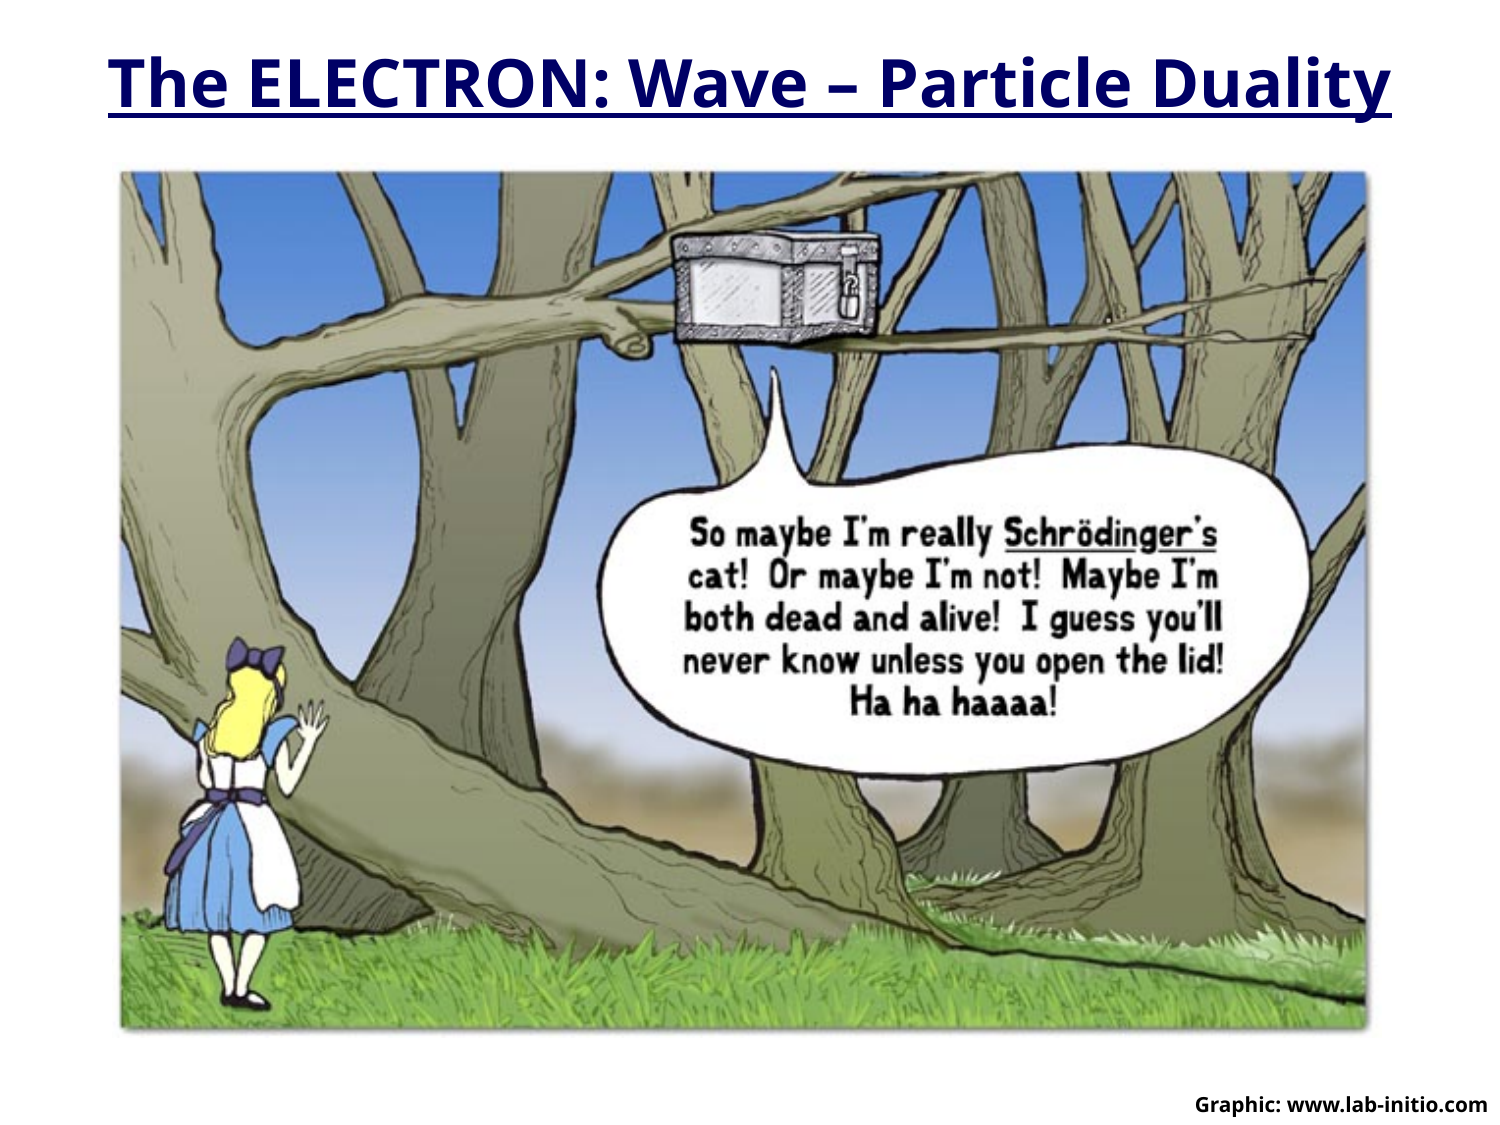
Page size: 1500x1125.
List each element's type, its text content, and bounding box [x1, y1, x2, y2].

text_box Graphic: www.lab-initio.com [1180, 1084, 1500, 1125]
picture [112, 162, 1382, 1038]
title The ELECTRON: Wave – Particle Duality [0, 0, 1500, 163]
